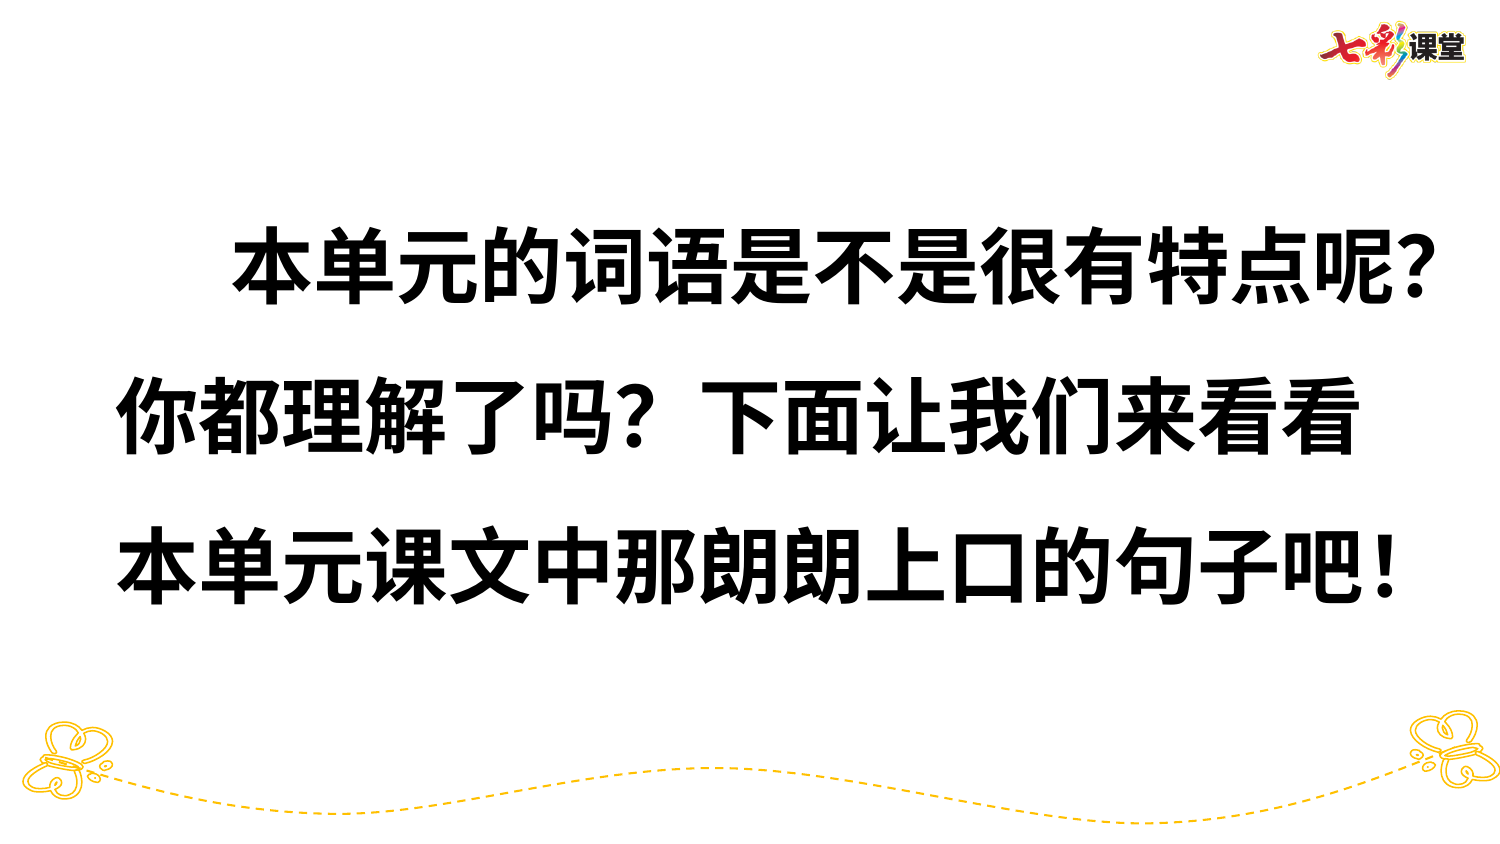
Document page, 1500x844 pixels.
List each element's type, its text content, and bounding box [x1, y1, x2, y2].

text_box 本单元的词语是不是很有特点呢？你都理解了吗？下面让我们来看看本单元课文中那朗朗上口的句子吧！ [104, 158, 1425, 620]
picture [1316, 20, 1468, 80]
